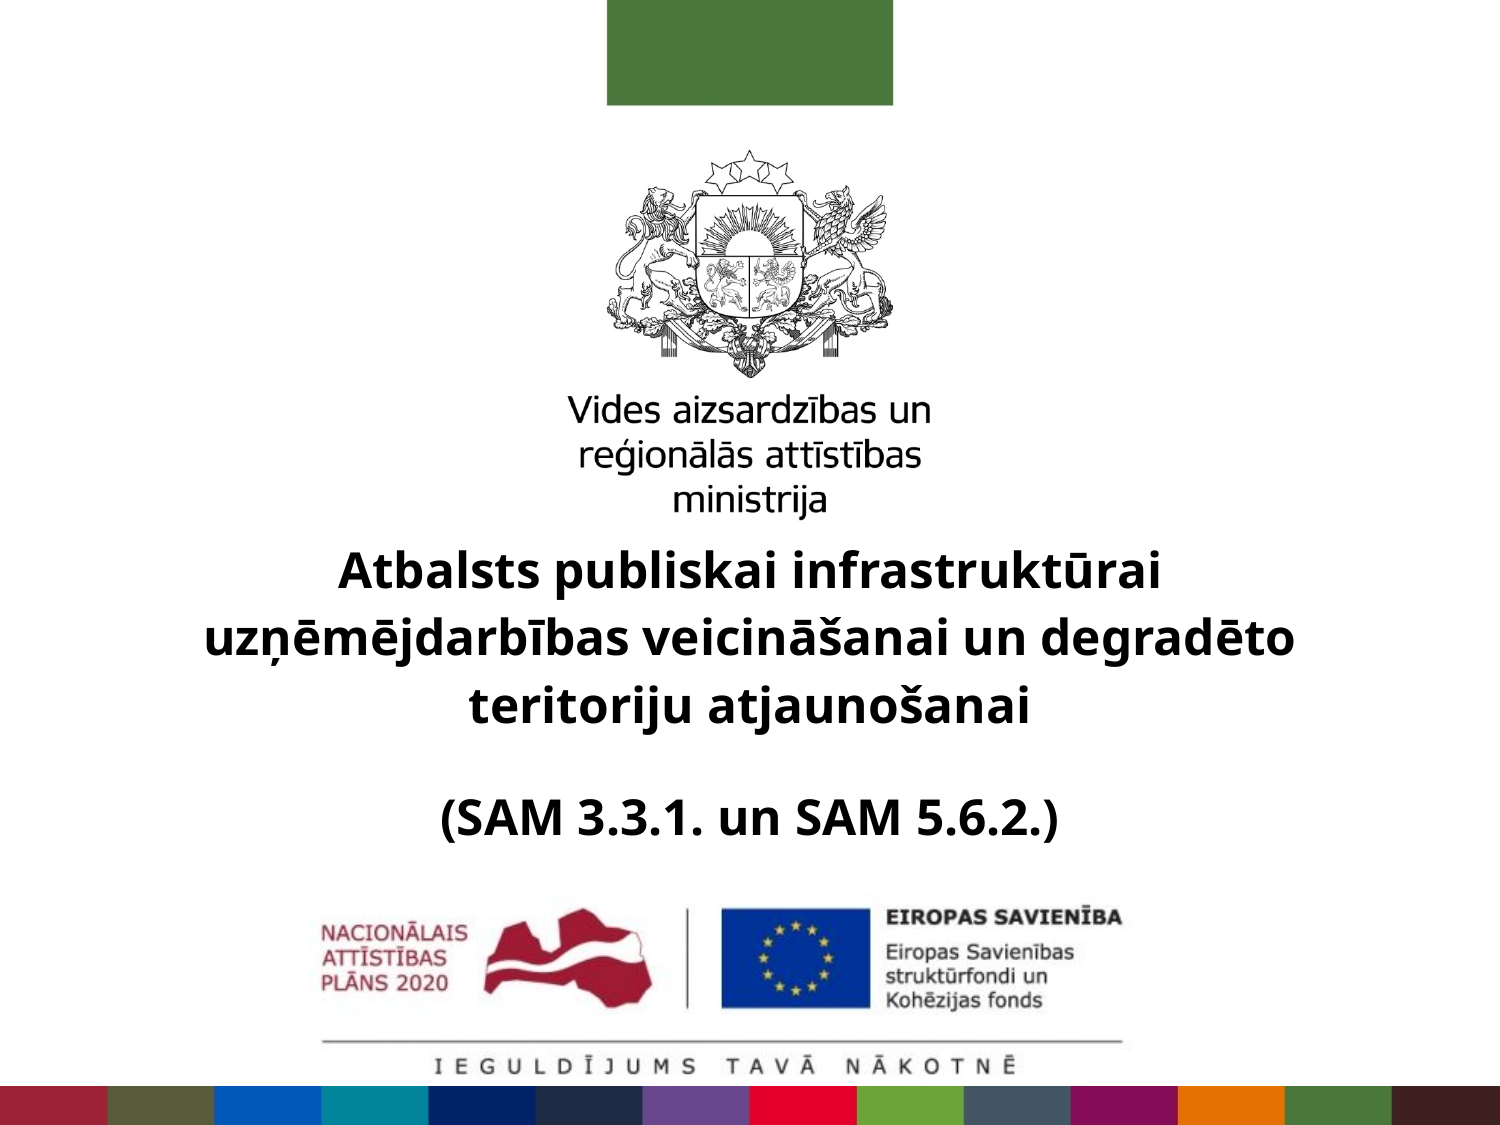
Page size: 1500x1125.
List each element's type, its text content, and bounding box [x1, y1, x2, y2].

picture [440, 0, 1060, 527]
title Atbalsts publiskai infrastruktūrai uzņēmējdarbības veicināšanai un degradēto teritoriju atjaunošanai (SAM 3.3.1. un SAM 5.6.2.) Reģionālais seminārs Kuldīgā, 11.11.2015. [112, 527, 1388, 943]
picture [0, 892, 1500, 1125]
